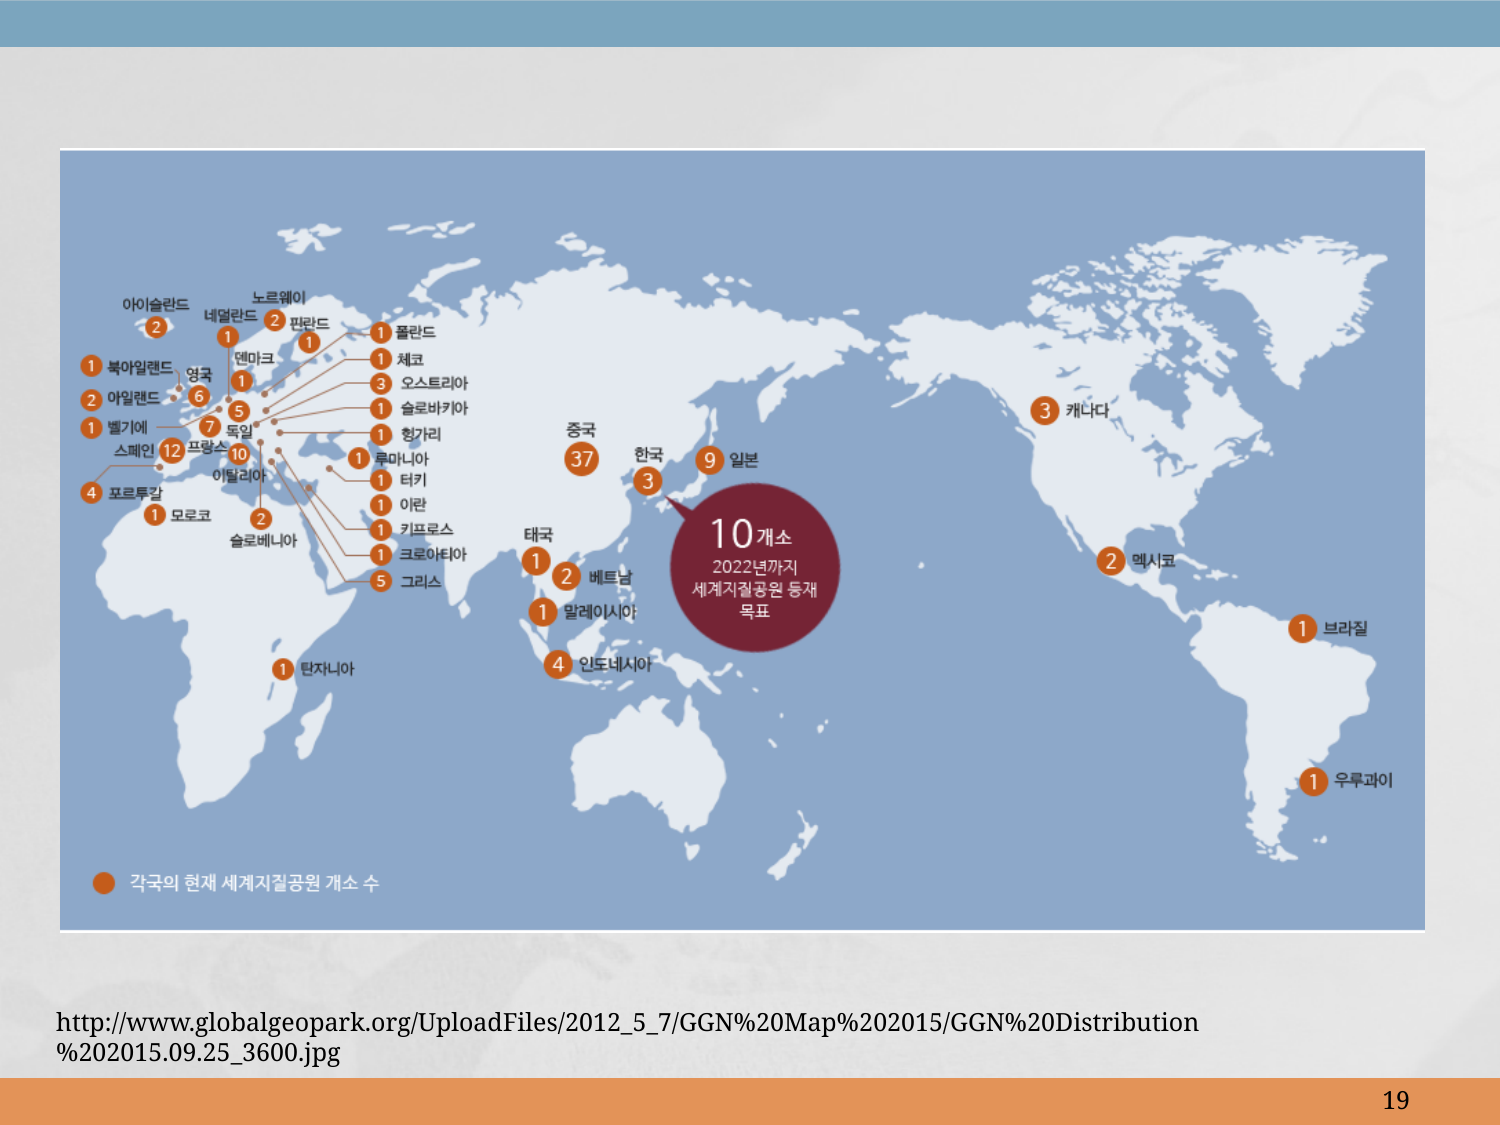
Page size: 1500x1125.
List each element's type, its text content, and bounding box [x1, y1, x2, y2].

picture [60, 148, 1425, 933]
text_box http://www.globalgeopark.org/UploadFiles/2012_5_7/GGN%20Map%202015/GGN%20Distribution%202015.09.25_3600.jpg [41, 999, 1500, 1075]
slide_number 19 [1074, 1078, 1425, 1125]
